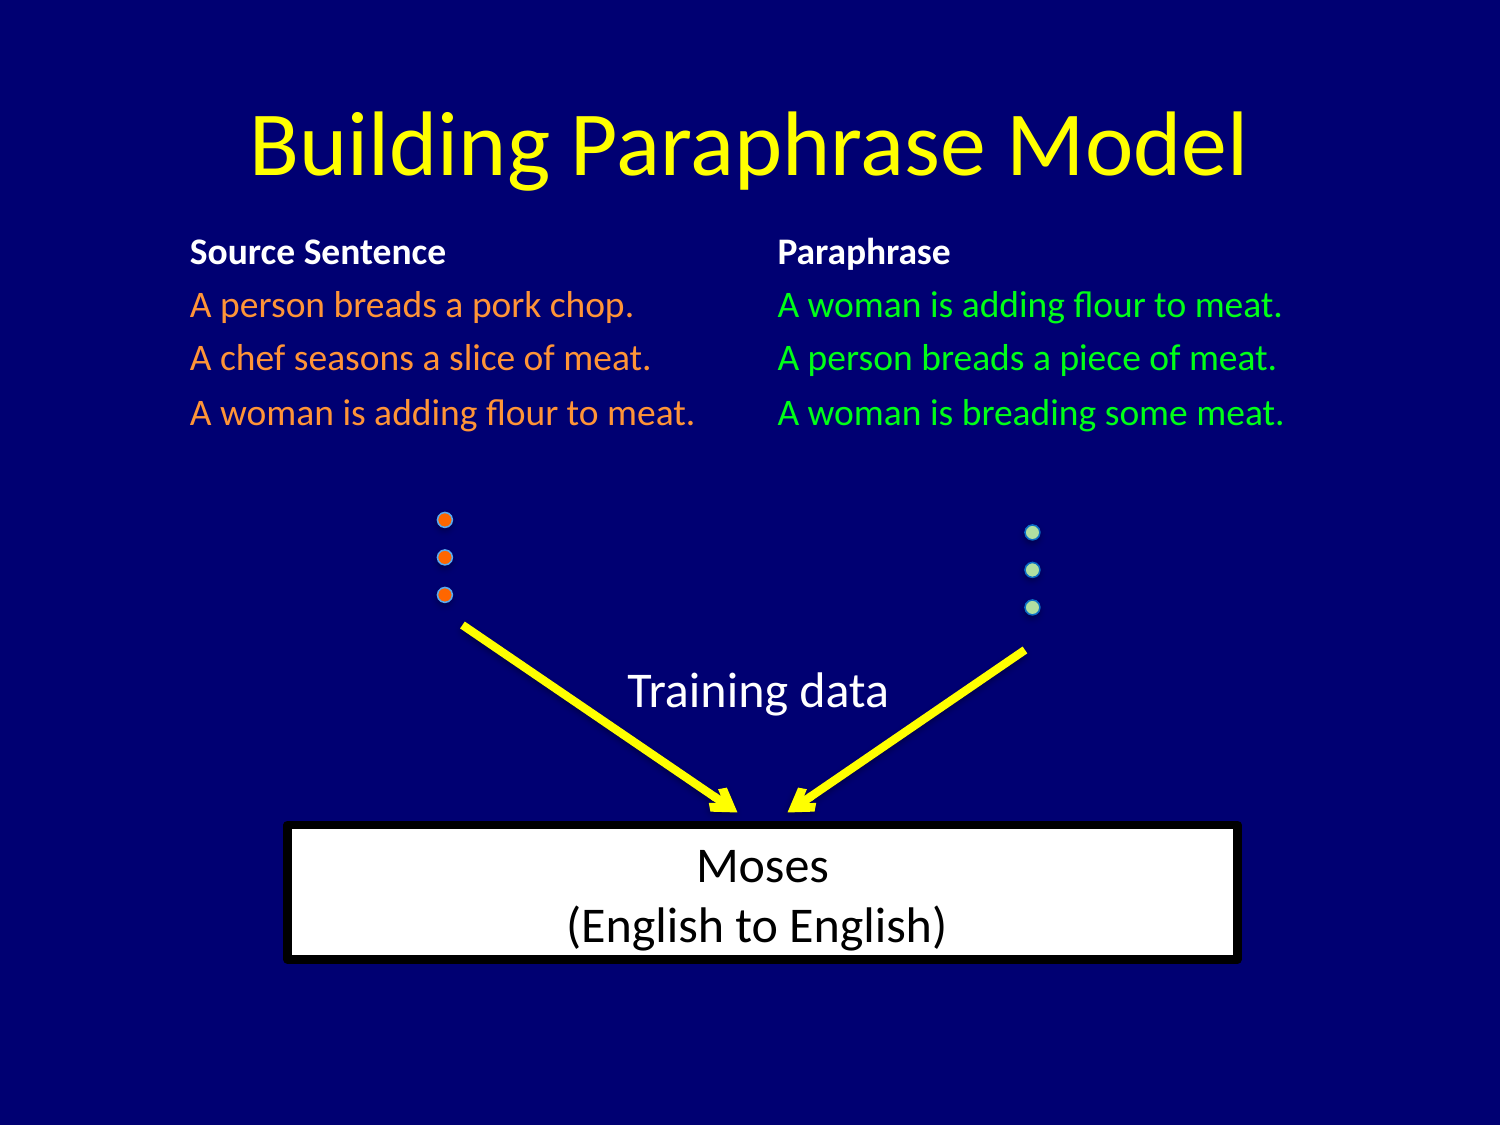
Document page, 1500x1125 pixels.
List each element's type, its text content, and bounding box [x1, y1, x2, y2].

title Building Paraphrase Model [75, 45, 1425, 233]
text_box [787, 649, 1026, 813]
text_box Moses (English to English) [287, 824, 1238, 960]
table_cell A chef seasons a slice of meat. [175, 335, 762, 390]
table_header Source Sentence [175, 229, 762, 282]
table_cell A woman is adding flour to meat. [175, 390, 762, 443]
table_cell A woman is breading some meat. [762, 390, 1350, 443]
table_cell A person breads a pork chop. [175, 282, 762, 335]
table_cell A person breads a piece of meat. [762, 335, 1350, 390]
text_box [1024, 524, 1041, 616]
table_header Paraphrase [762, 229, 1350, 282]
table_cell A woman is adding flour to meat. [762, 282, 1350, 335]
text_box Training data [741, 649, 786, 725]
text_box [437, 512, 453, 603]
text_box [462, 624, 738, 813]
